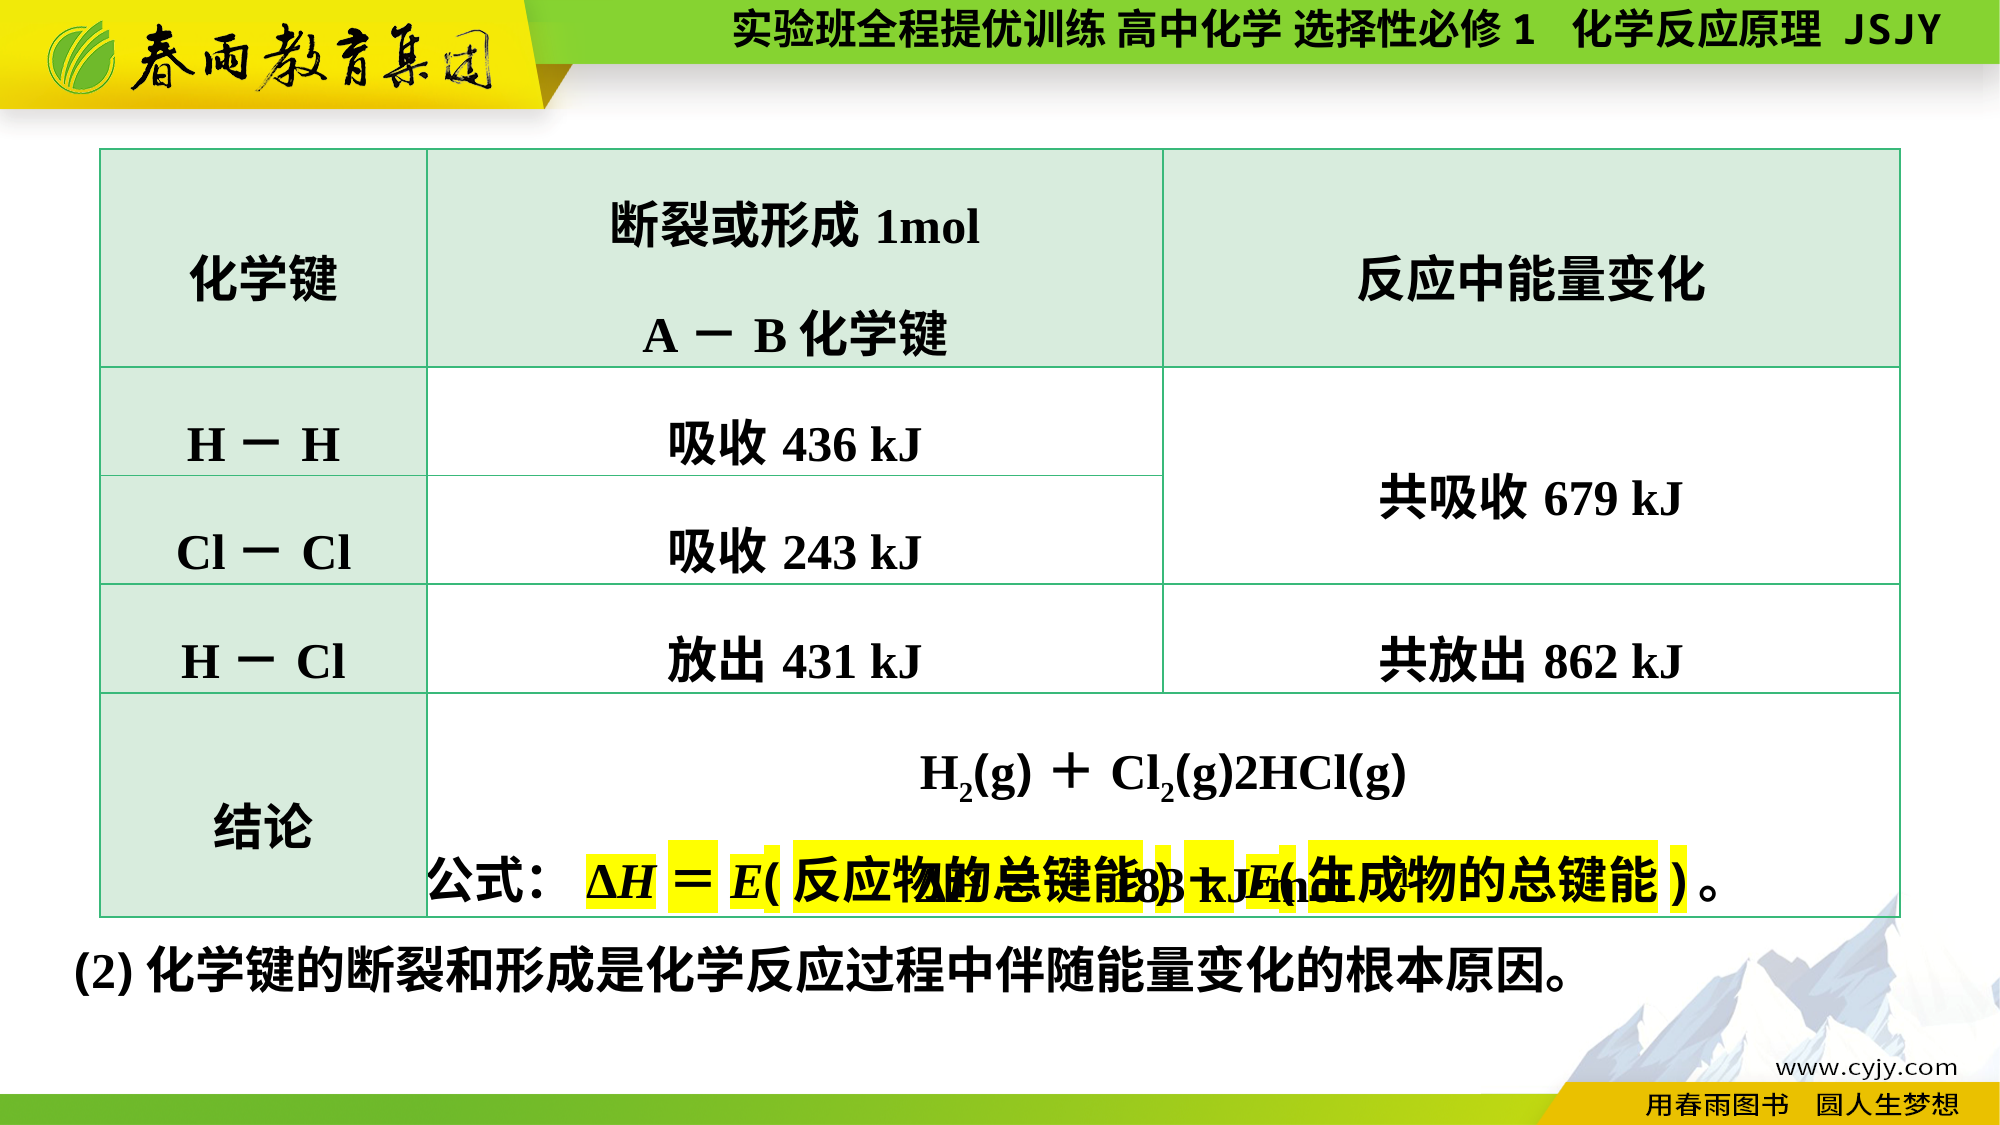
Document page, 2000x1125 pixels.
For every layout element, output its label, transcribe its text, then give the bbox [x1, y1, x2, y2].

picture [0, 0, 2000, 1125]
list 故焓变计算公式：ΔH＝E(反应物的总键能)－E(生成物的总键能)。 (2)化学键的断裂和形成是化学反应过程中伴随能量变化的根本原因。 [59, 810, 1944, 996]
